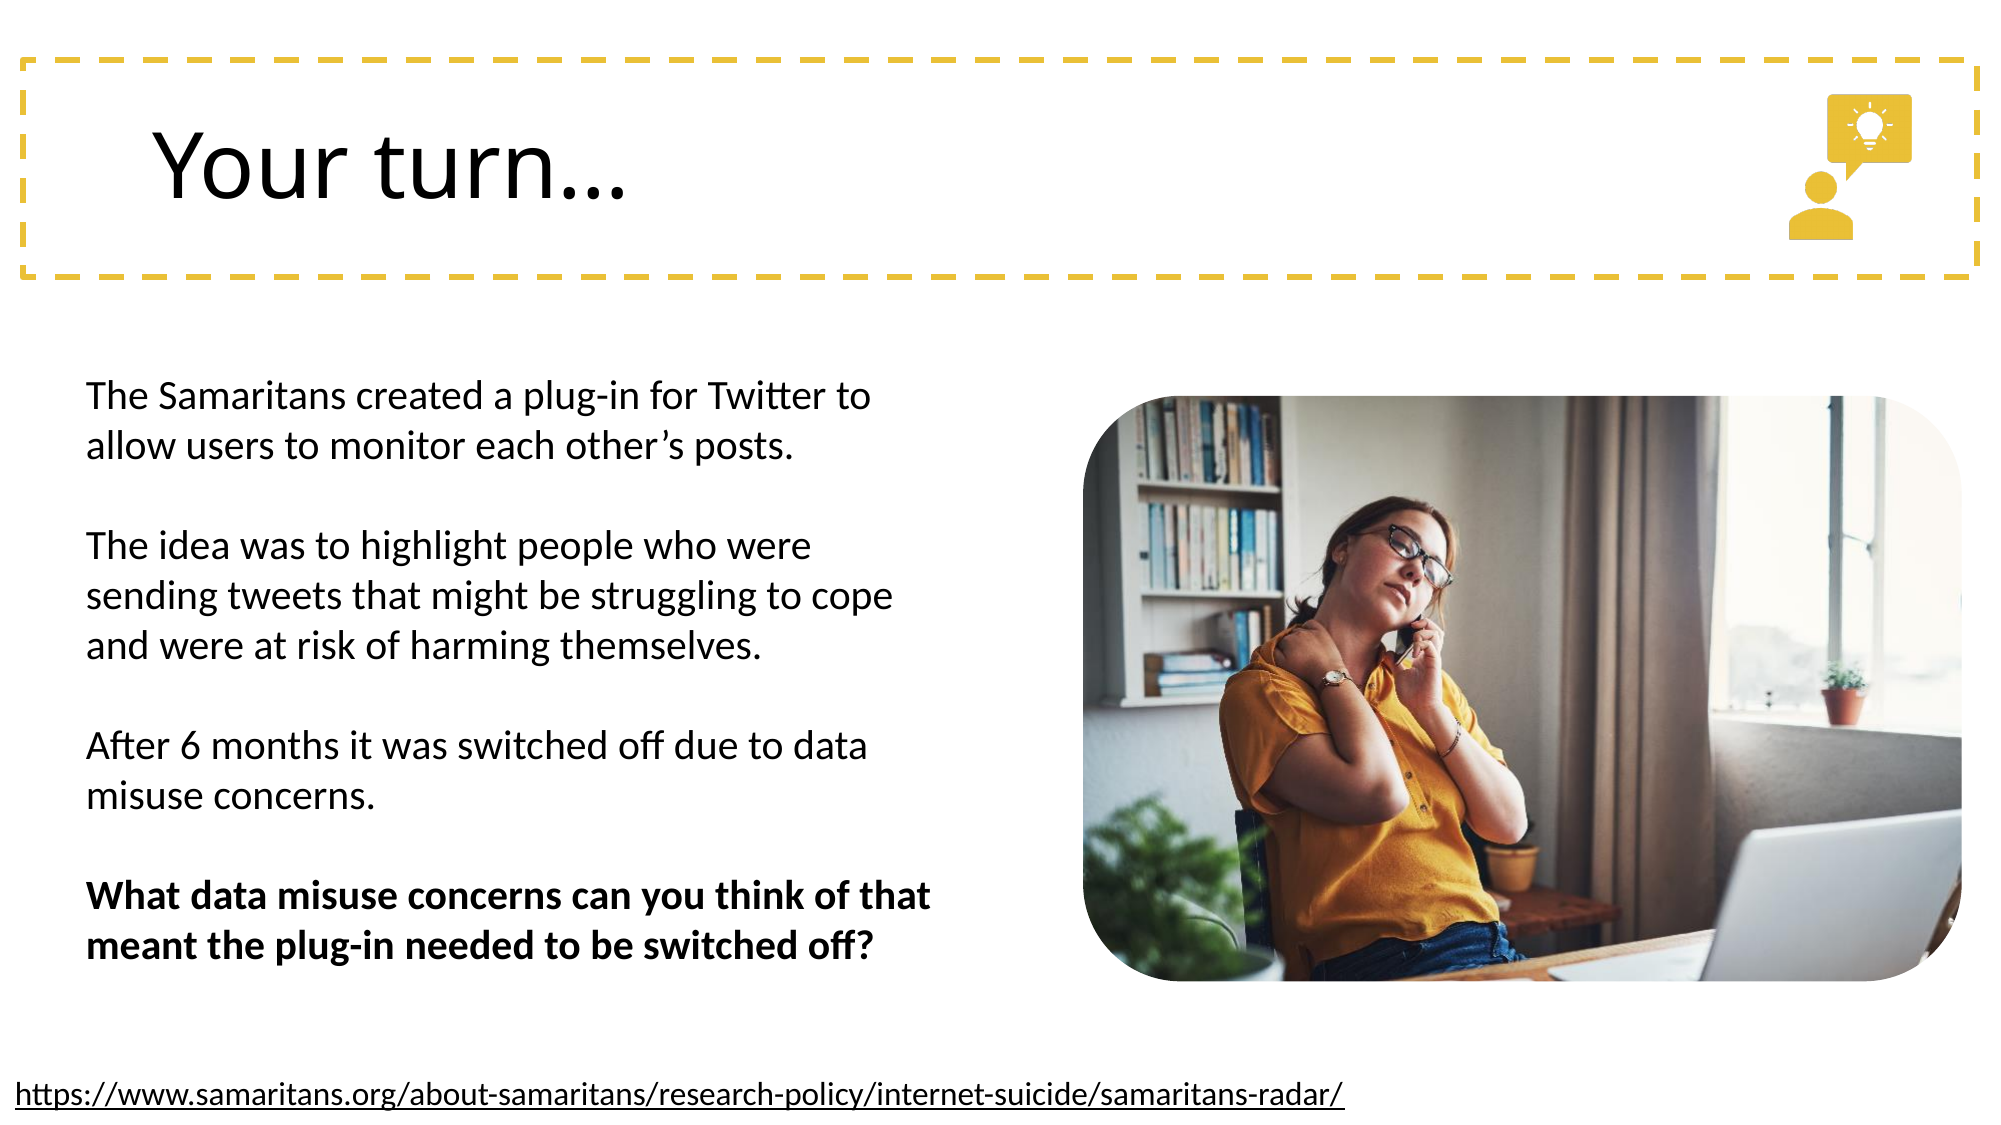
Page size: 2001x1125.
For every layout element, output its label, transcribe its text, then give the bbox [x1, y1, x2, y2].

text_box The Samaritans created a plug-in for Twitter to allow users to monitor each other’s posts. The idea was to highlight people who were sending tweets that might be struggling to cope and were at risk of harming themselves. After 6 months it was switched off due to data misuse concerns. What data misuse concerns can you think of that meant the plug-in needed to be switched off? [70, 360, 950, 1026]
picture [1863, 78, 1938, 254]
picture [1083, 395, 1962, 982]
text_box https://www.samaritans.org/about-samaritans/research-policy/internet-suicide/samaritans-radar/ [0, 1065, 1418, 1120]
title Your turn… [137, 59, 1863, 278]
